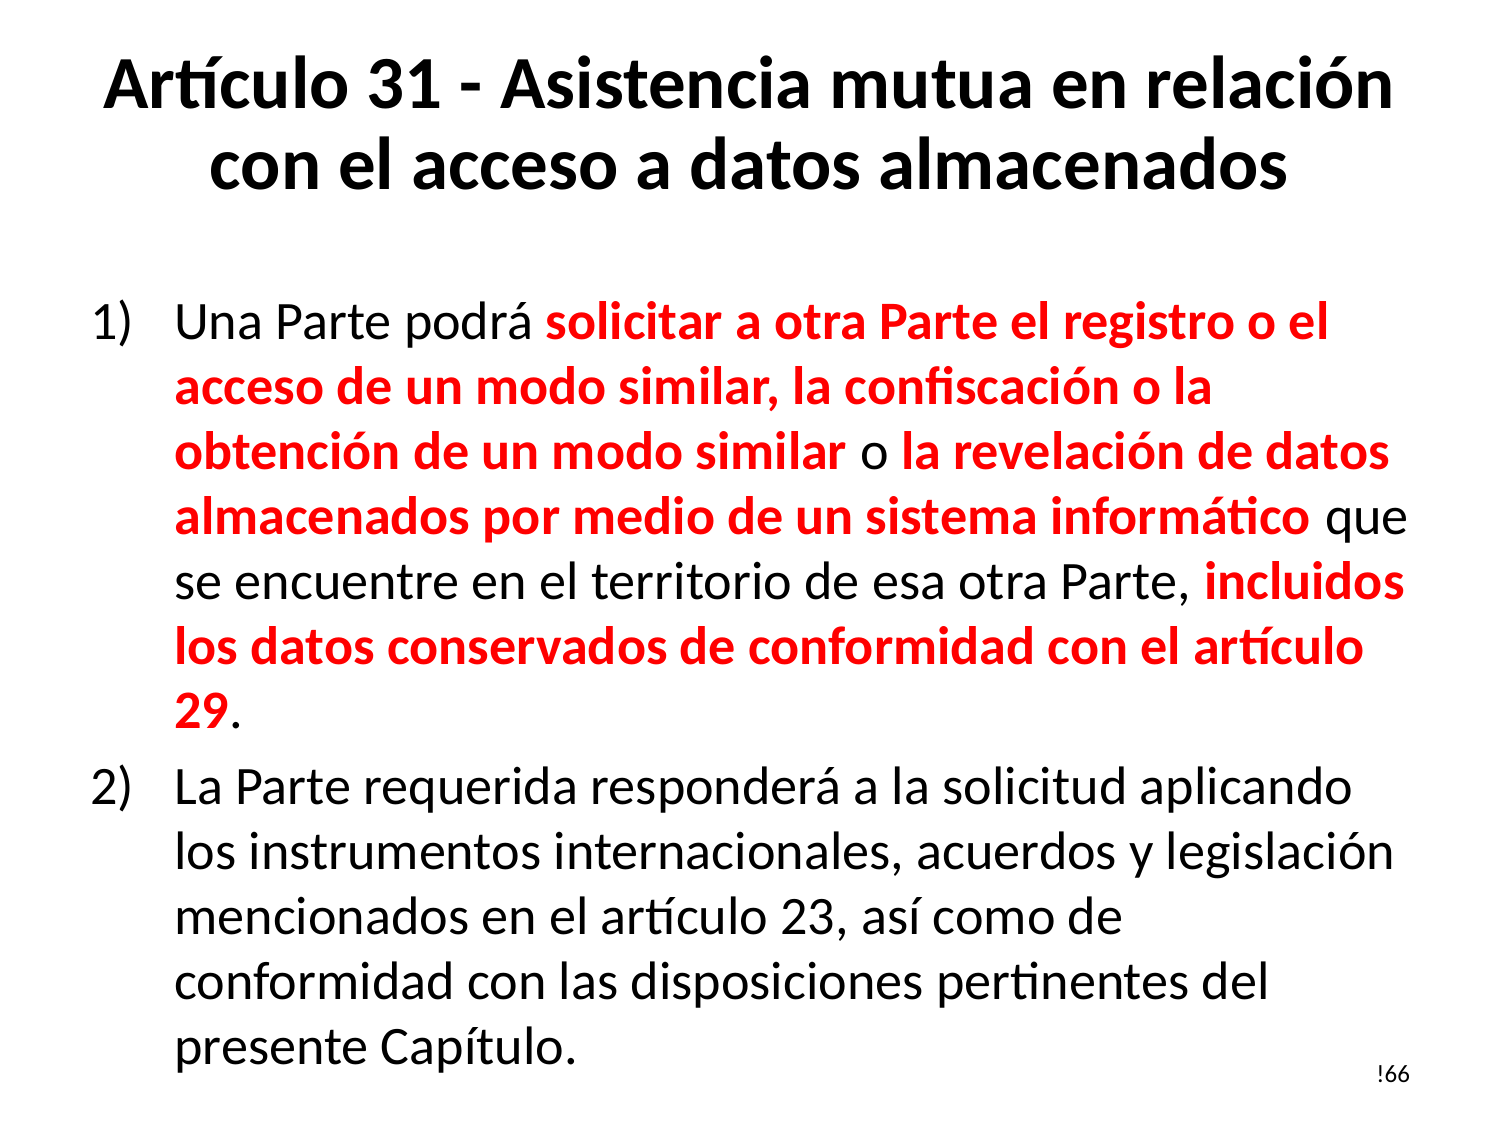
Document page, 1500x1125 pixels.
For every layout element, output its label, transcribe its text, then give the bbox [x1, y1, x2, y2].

list Una Parte podrá solicitar a otra Parte el registro o el acceso de un modo similar, la confiscación o la obtención de un modo similar o la revelación de datos almacenados por medio de un sistema informático que se encuentre en el territorio de esa otra Parte, incluidos los datos conservados de conformidad con el artículo 29. La Parte requerida responderá a la solicitud aplicando los instrumentos internacionales, acuerdos y legislación mencionados en el artículo 23, así como de conformidad con las disposiciones pertinentes del presente Capítulo. [75, 277, 1425, 1016]
title Artículo 31 - Asistencia mutua en relación con el acceso a datos almacenados [75, 45, 1425, 206]
slide_number !66 [1074, 1042, 1425, 1103]
